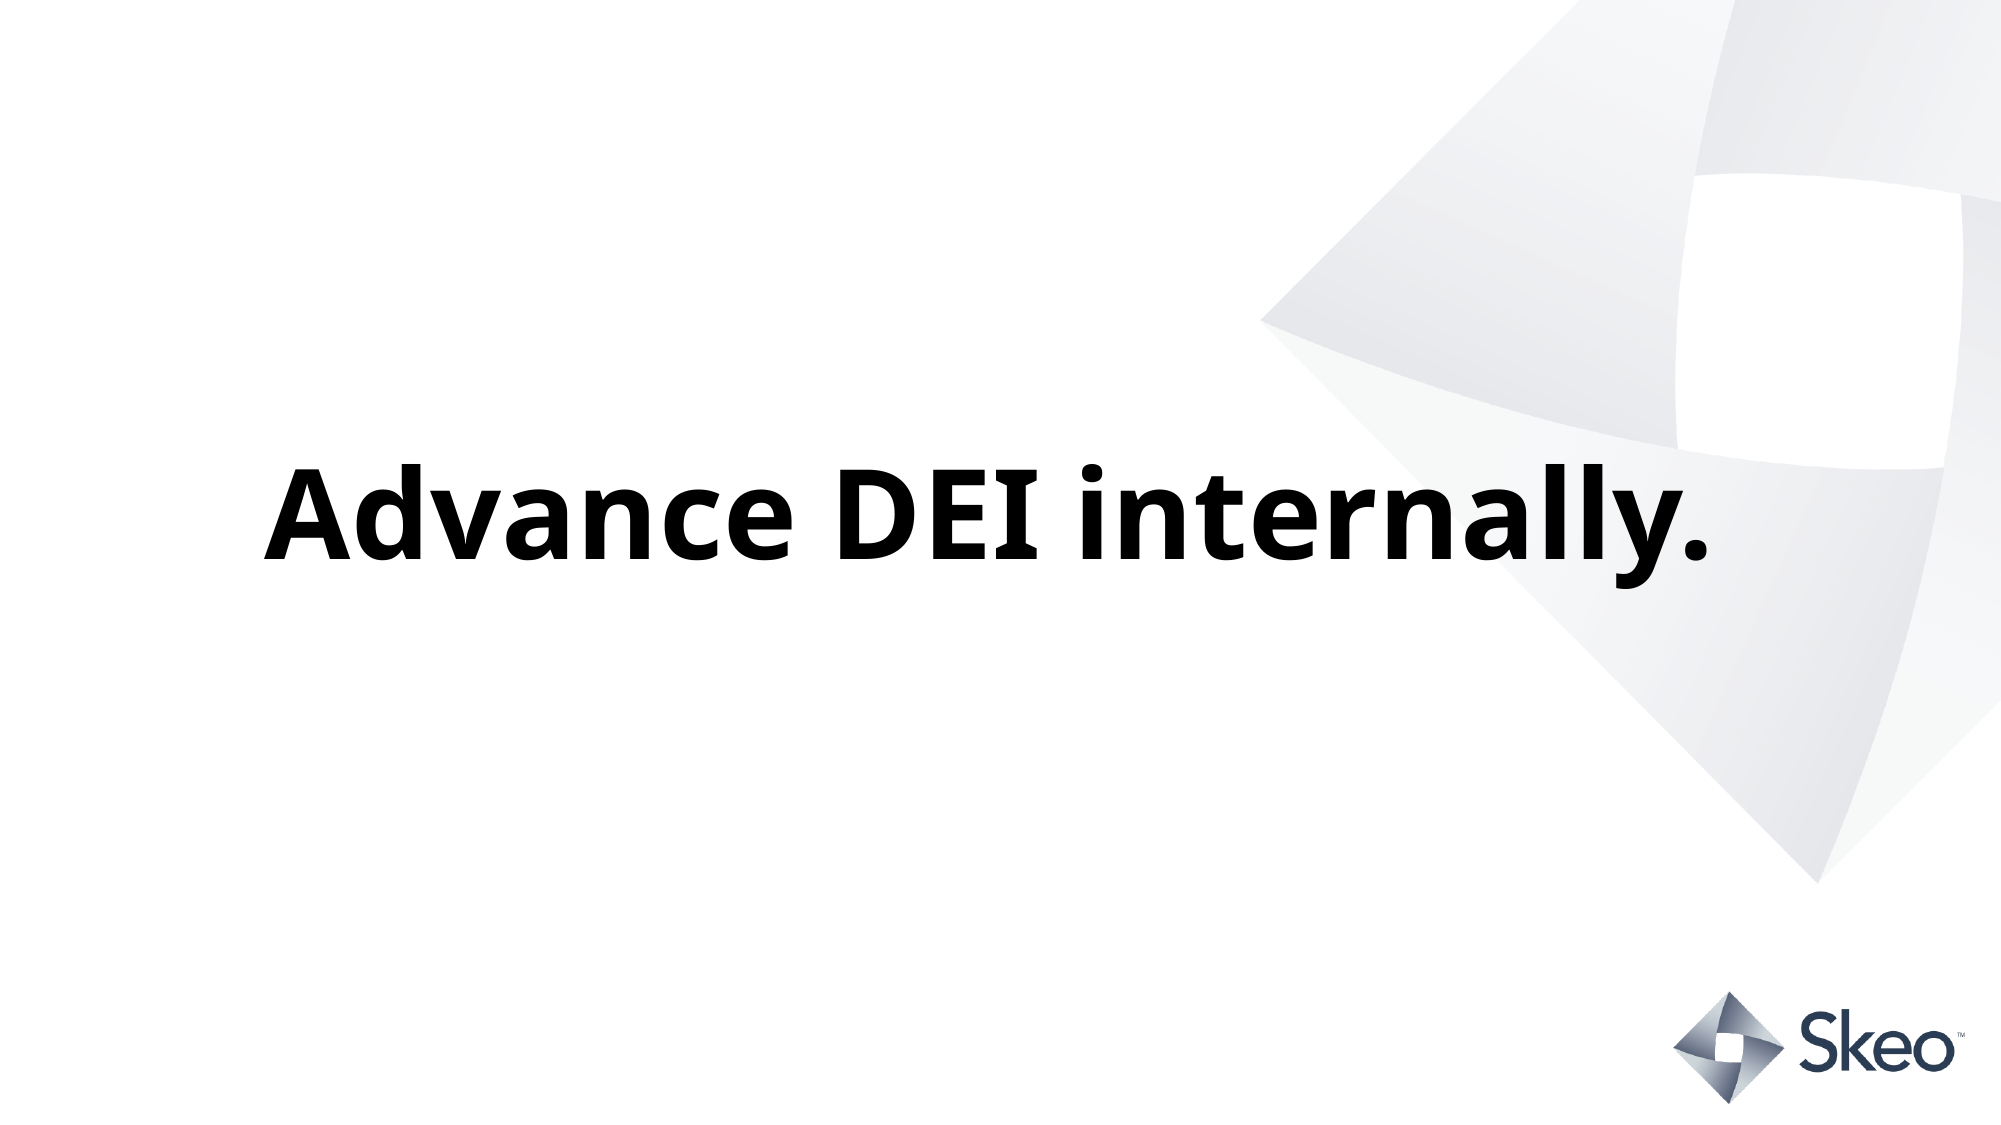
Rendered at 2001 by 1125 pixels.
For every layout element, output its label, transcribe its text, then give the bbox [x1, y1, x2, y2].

title Advance DEI internally. [249, 244, 1750, 594]
picture [1673, 991, 1965, 1104]
